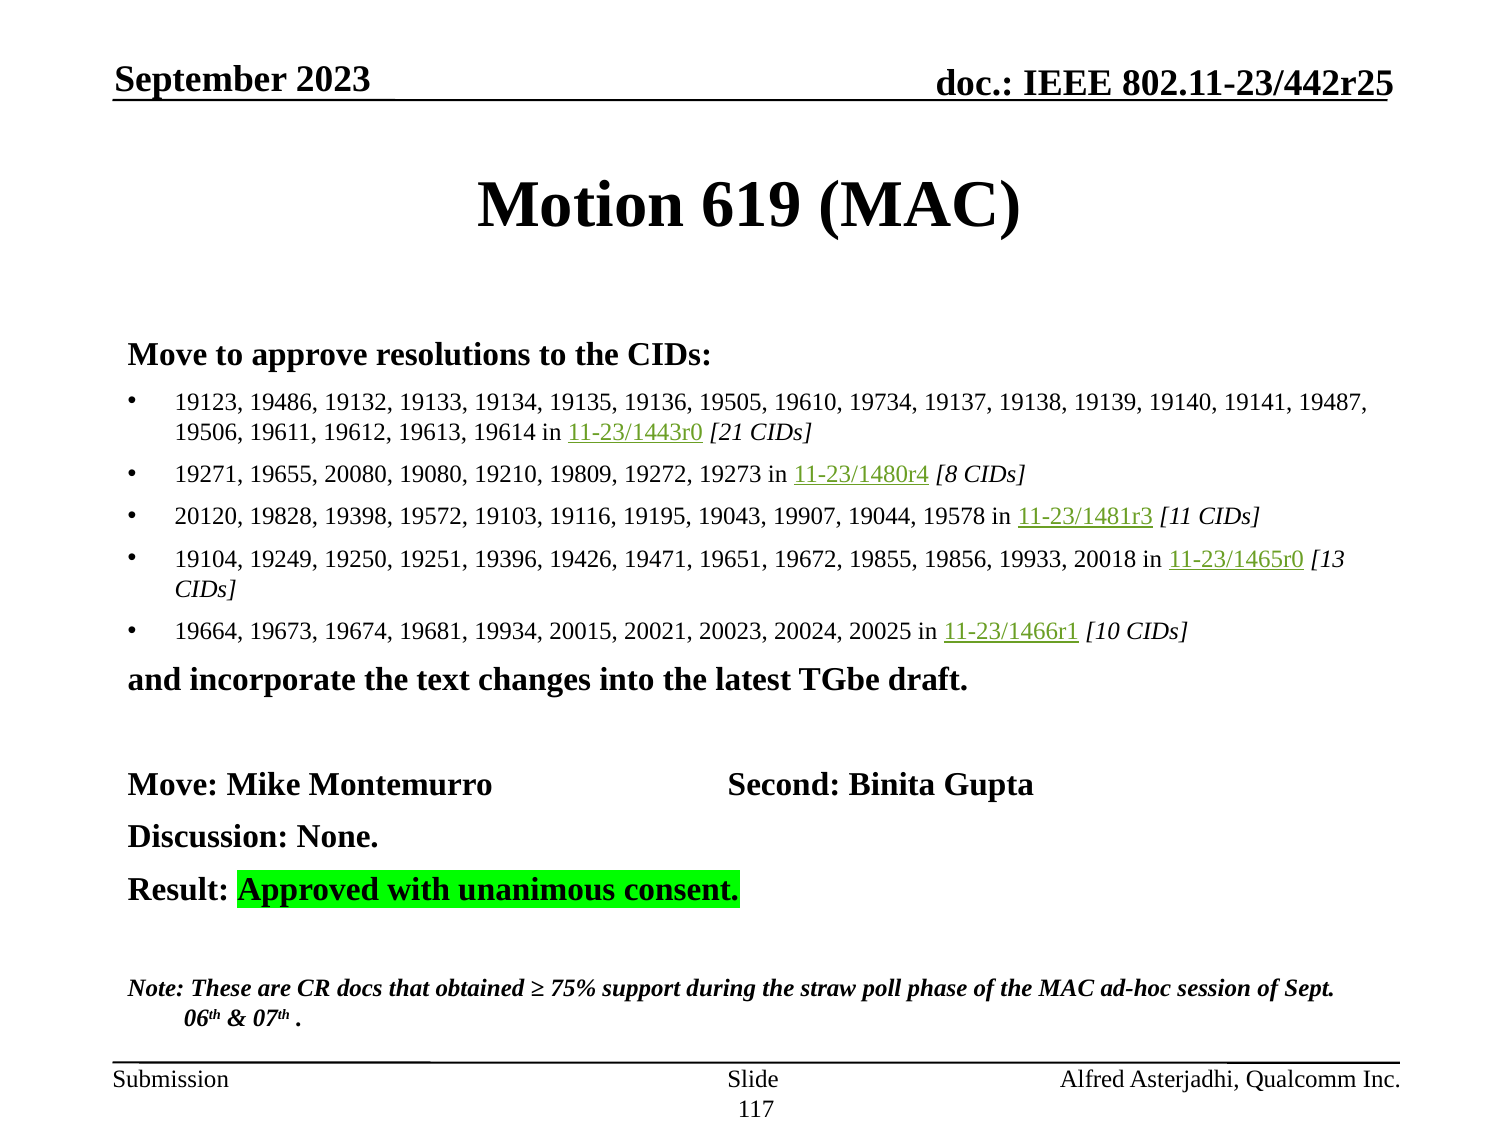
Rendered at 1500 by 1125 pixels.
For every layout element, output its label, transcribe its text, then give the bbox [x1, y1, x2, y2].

list Move to approve resolutions to the CIDs: 19123, 19486, 19132, 19133, 19134, 19135, 19136, 19505, 19610, 19734, 19137, 19138, 19139, 19140, 19141, 19487, 19506, 19611, 19612, 19613, 19614 in 11-23/1443r0 [21 CIDs] 19271, 19655, 20080, 19080, 19210, 19809, 19272, 19273 in 11-23/1480r4 [8 CIDs] 20120, 19828, 19398, 19572, 19103, 19116, 19195, 19043, 19907, 19044, 19578 in 11-23/1481r3 [11 CIDs] 19104, 19249, 19250, 19251, 19396, 19426, 19471, 19651, 19672, 19855, 19856, 19933, 20018 in 11-23/1465r0 [13 CIDs] 19664, 19673, 19674, 19681, 19934, 20015, 20021, 20023, 20024, 20025 in 11-23/1466r1 [10 CIDs] and incorporate the text changes into the latest TGbe draft. Move: Mike Montemurro Second: Binita Gupta Discussion: None. Result: Approved with unanimous consent. Note: These are CR docs that obtained ≥ 75% support during the straw poll phase of the MAC ad-hoc session of Sept. 06th & 07th . [112, 324, 1388, 1063]
slide_number Slide 117 [712, 1061, 800, 1123]
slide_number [114, 54, 423, 100]
title Motion 619 (MAC) [112, 112, 1388, 288]
footer Alfred Asterjadhi, Qualcomm Inc. [878, 1061, 1402, 1093]
